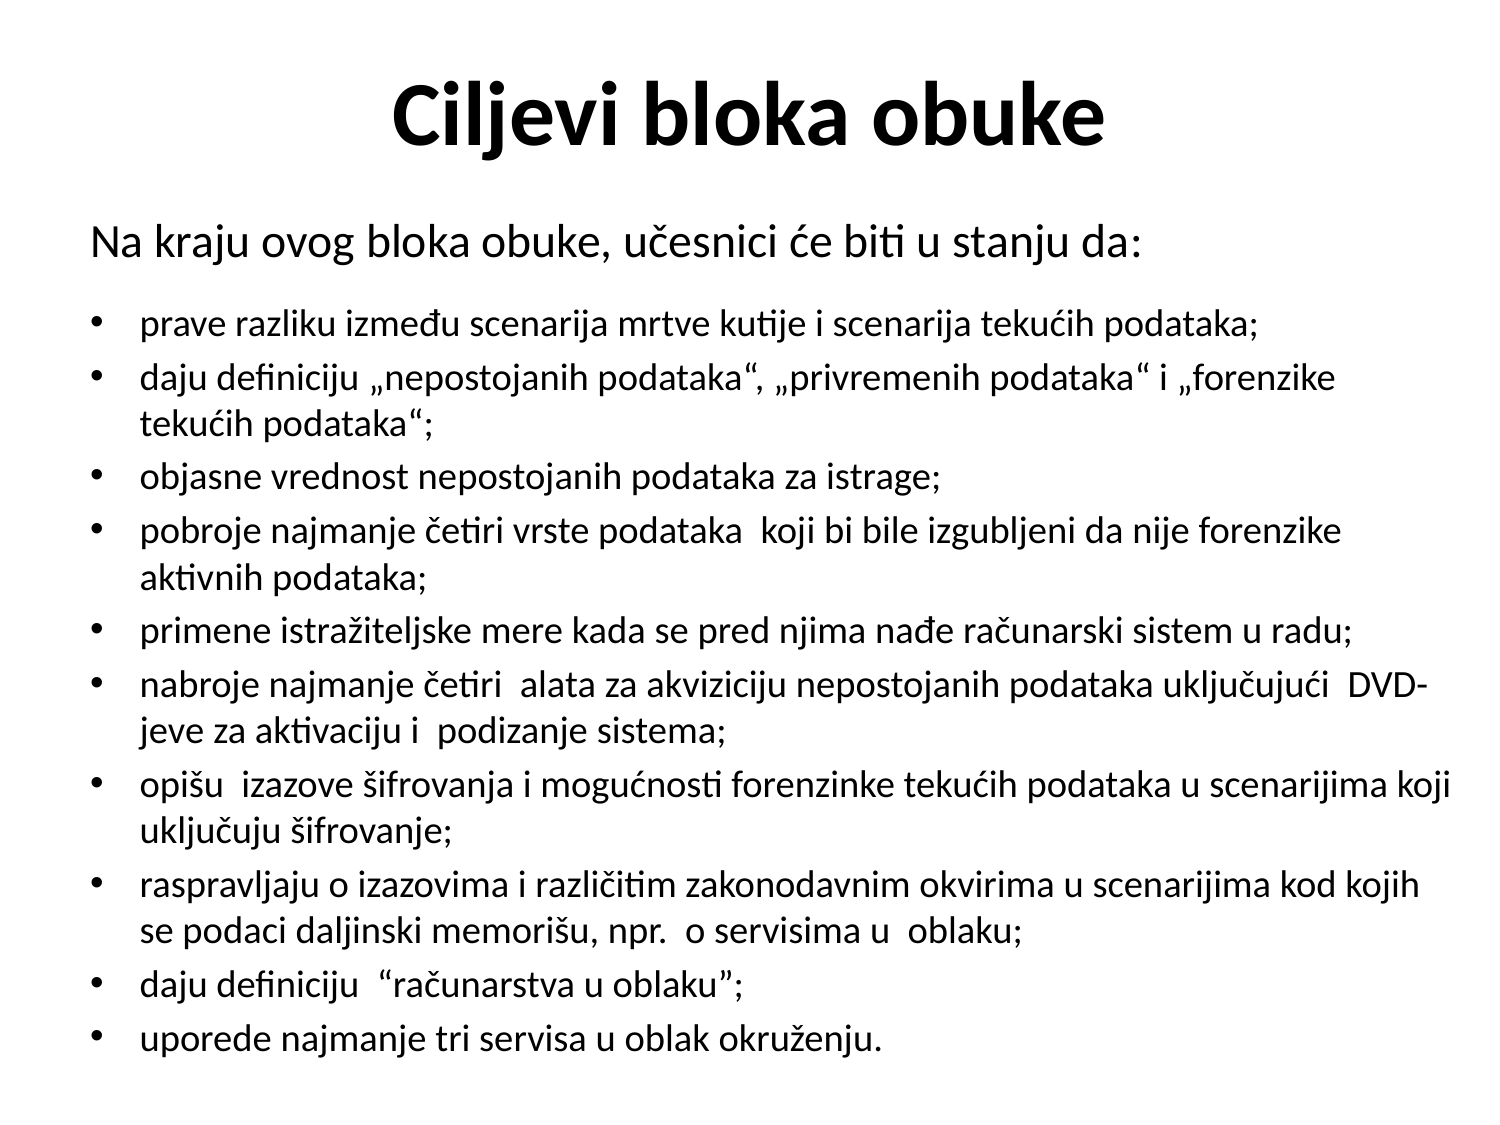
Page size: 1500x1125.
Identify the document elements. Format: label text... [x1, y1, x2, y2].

list Na kraju ovog bloka obuke, učesnici će biti u stanju da: prave razliku između scenarija mrtve kutije i scenarija tekućih podataka; daju definiciju „nepostojanih podataka“, „privremenih podataka“ i „forenzike tekućih podataka“; objasne vrednost nepostojanih podataka za istrage; pobroje najmanje četiri vrste podataka koji bi bile izgubljeni da nije forenzike aktivnih podataka; primene istražiteljske mere kada se pred njima nađe računarski sistem u radu; nabroje najmanje četiri alata za akviziciju nepostojanih podataka uključujući DVD-jeve za aktivaciju i podizanje sistema; opišu izazove šifrovanja i mogućnosti forenzinke tekućih podataka u scenarijima koji uključuju šifrovanje; raspravljaju o izazovima i različitim zakonodavnim okvirima u scenarijima kod kojih se podaci daljinski memorišu, npr. o servisima u oblaku; daju definiciju “računarstva u oblaku”; uporede najmanje tri servisa u oblak okruženju. [74, 202, 1472, 1085]
title Ciljevi bloka obuke [74, 44, 1426, 173]
